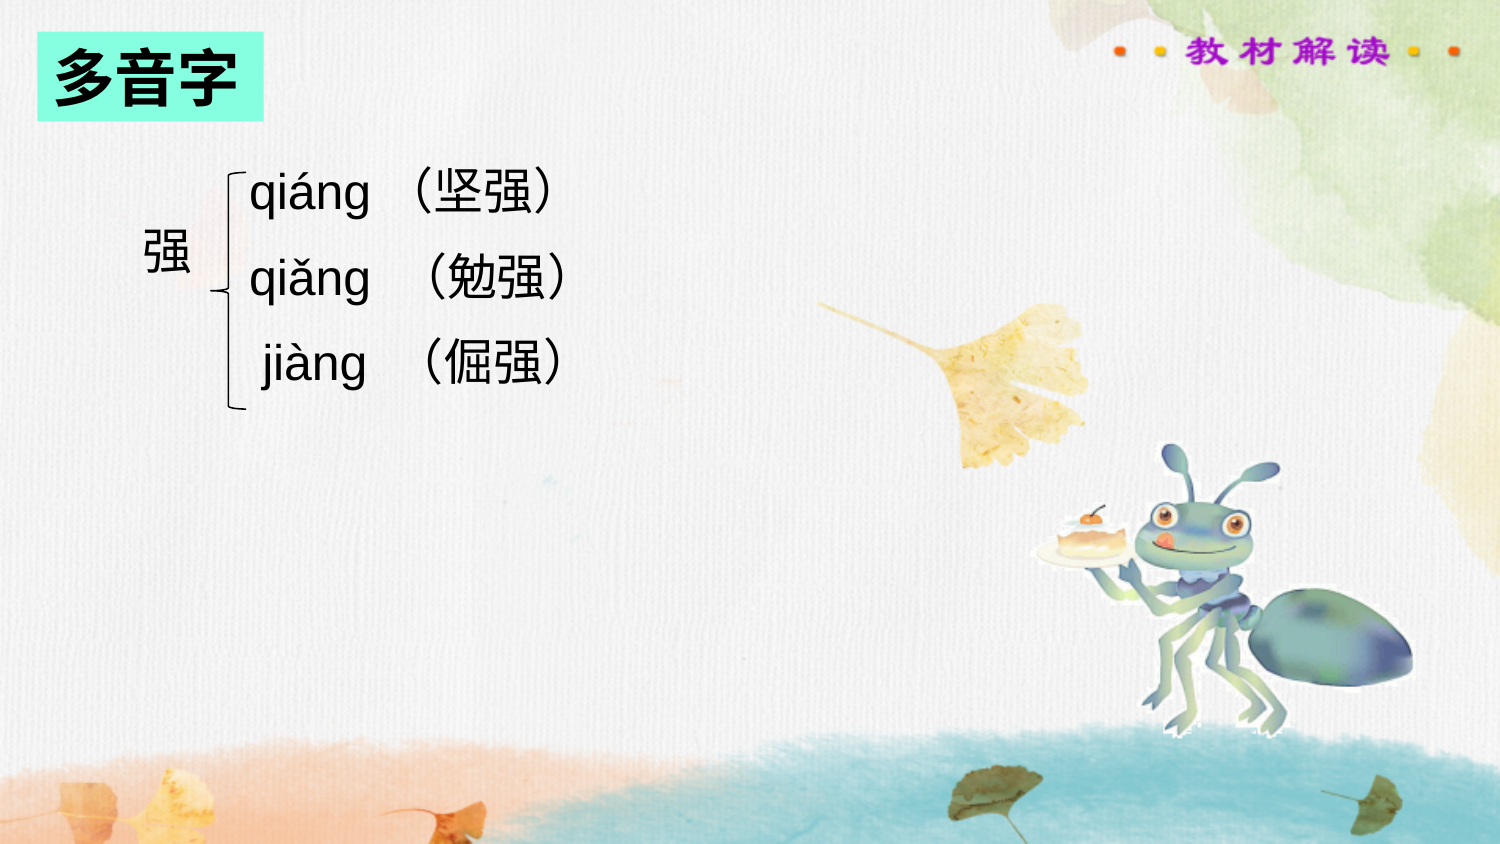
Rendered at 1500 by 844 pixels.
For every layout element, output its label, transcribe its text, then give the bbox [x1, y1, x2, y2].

text_box qiǎng （勉强） [234, 237, 661, 313]
picture [0, 0, 1500, 844]
text_box 多音字 [37, 31, 264, 122]
text_box qiáng（坚强） [234, 152, 661, 228]
text_box 强 [127, 212, 195, 288]
text_box [210, 173, 247, 410]
text_box jiàng （倔强） [247, 323, 674, 399]
